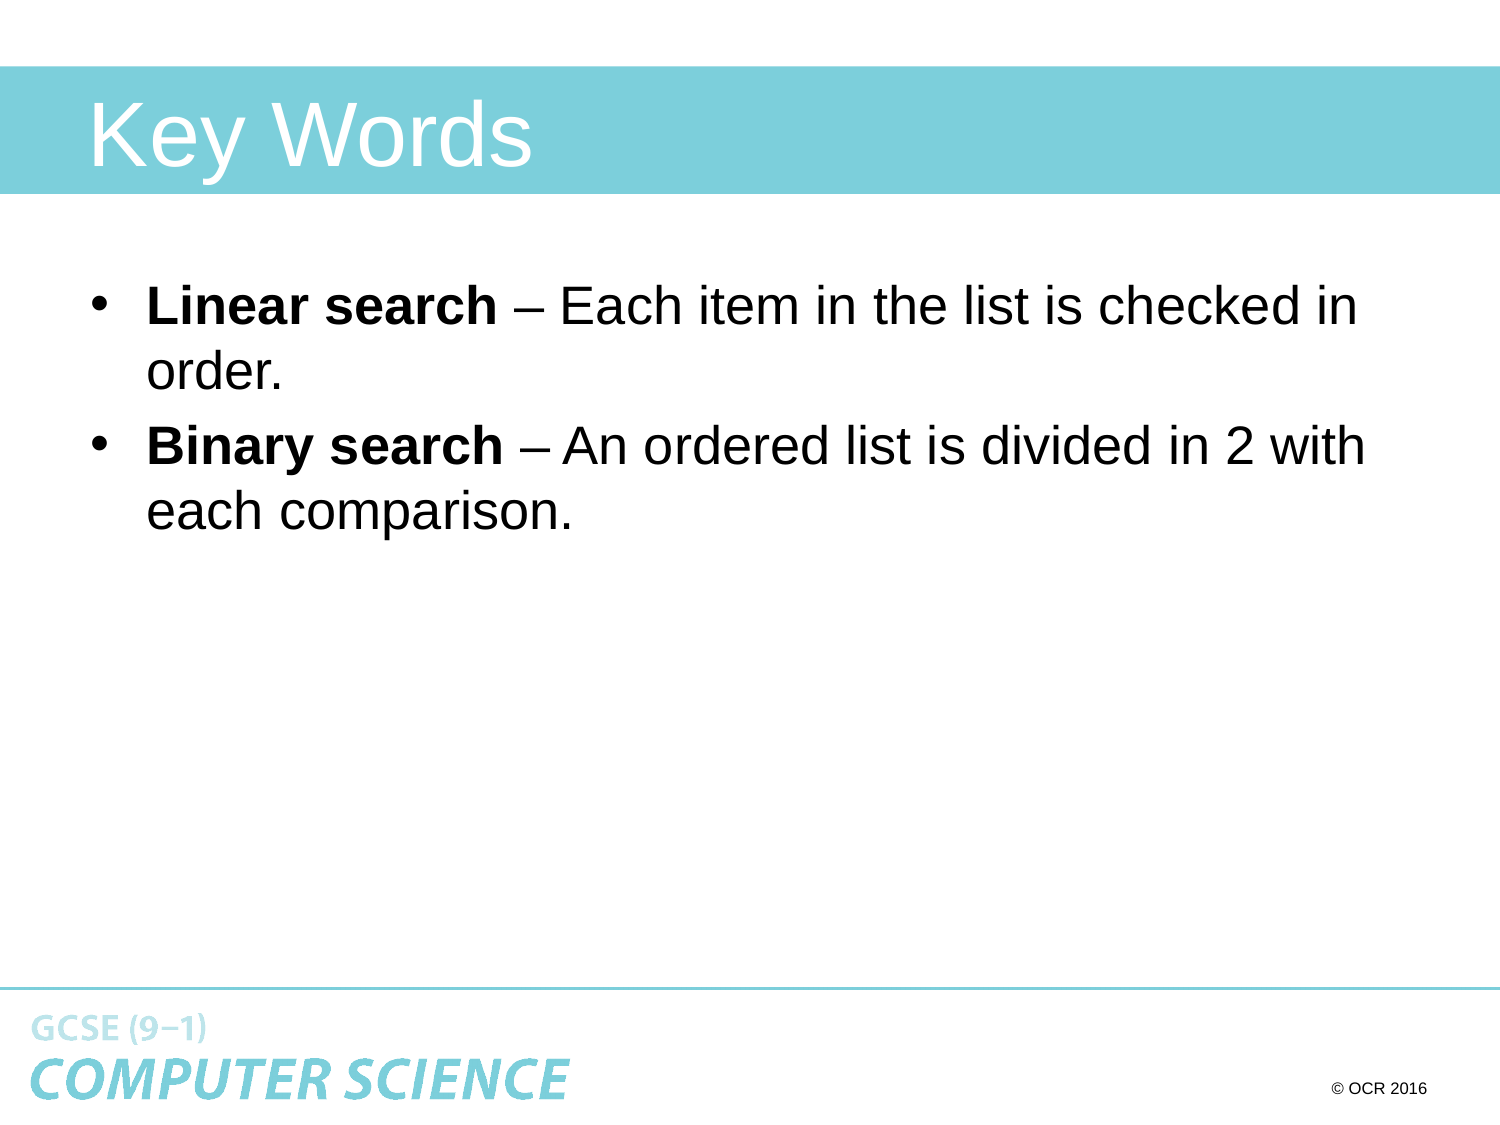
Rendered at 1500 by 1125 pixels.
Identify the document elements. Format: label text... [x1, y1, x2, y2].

title Key Words [0, 66, 1500, 194]
list Linear search – Each item in the list is checked in order. Binary search – An ordered list is divided in 2 with each comparison. [75, 262, 1425, 965]
picture [0, 987, 1500, 1124]
